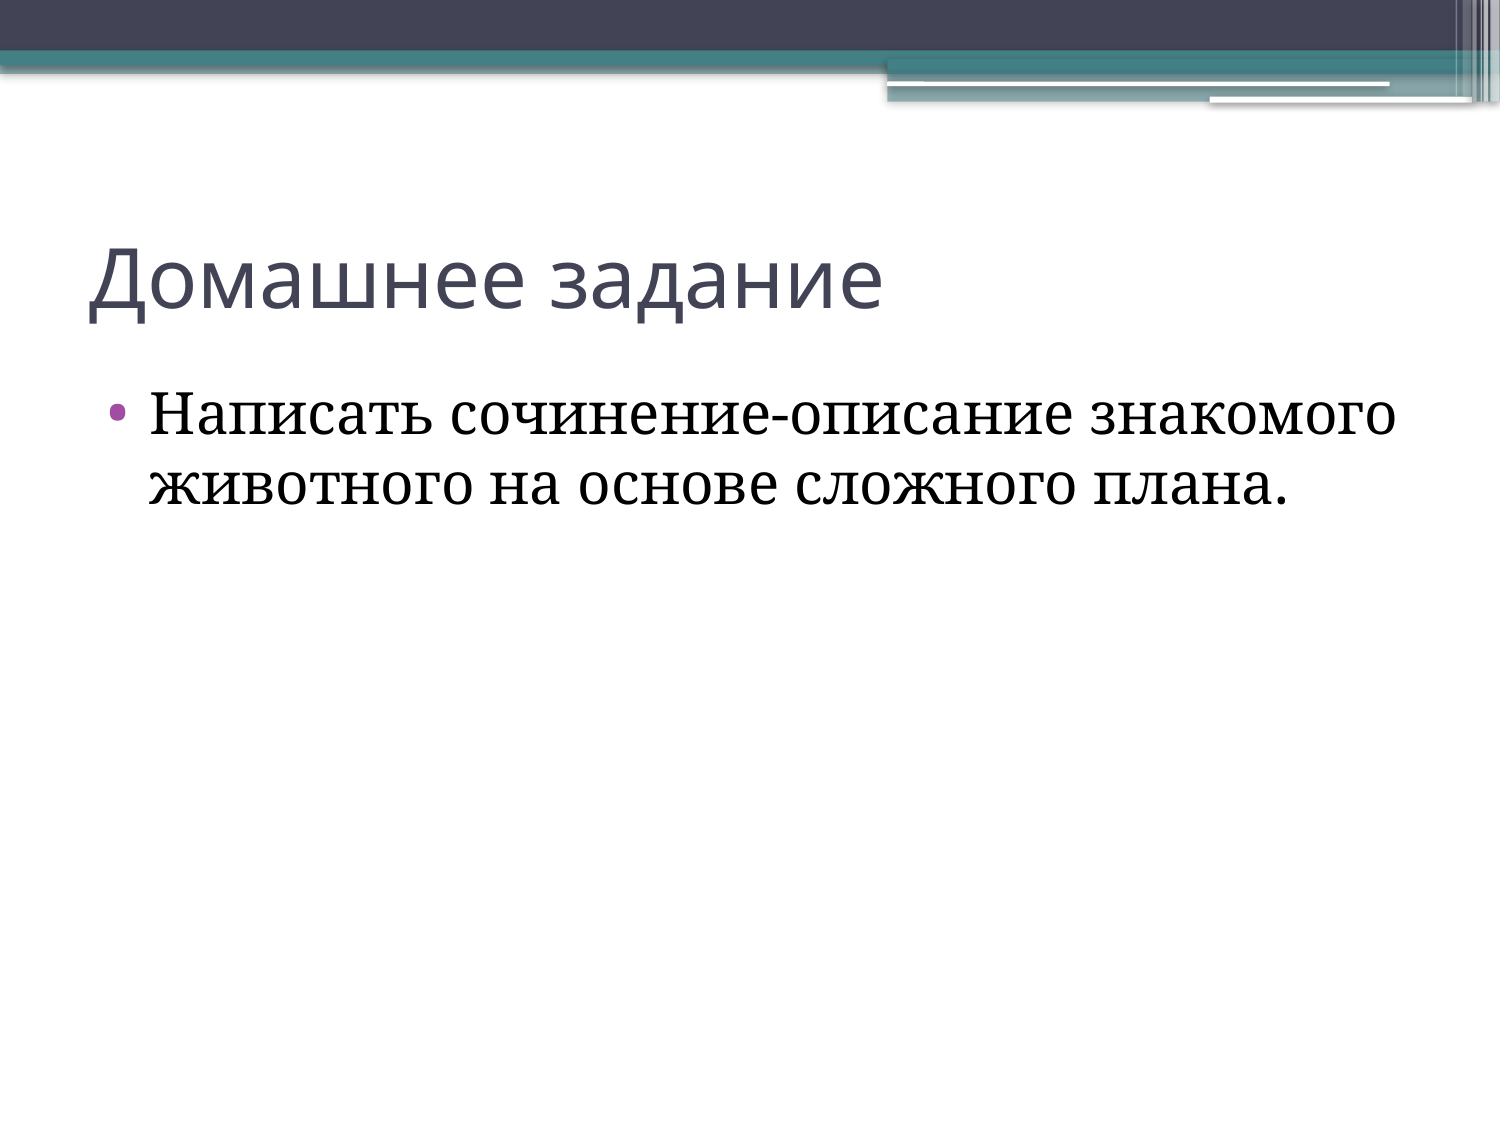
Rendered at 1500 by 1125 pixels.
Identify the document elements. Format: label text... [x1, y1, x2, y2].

list Написать сочинение-описание знакомого животного на основе сложного плана. [75, 368, 1425, 1079]
title Домашнее задание [75, 187, 1425, 363]
